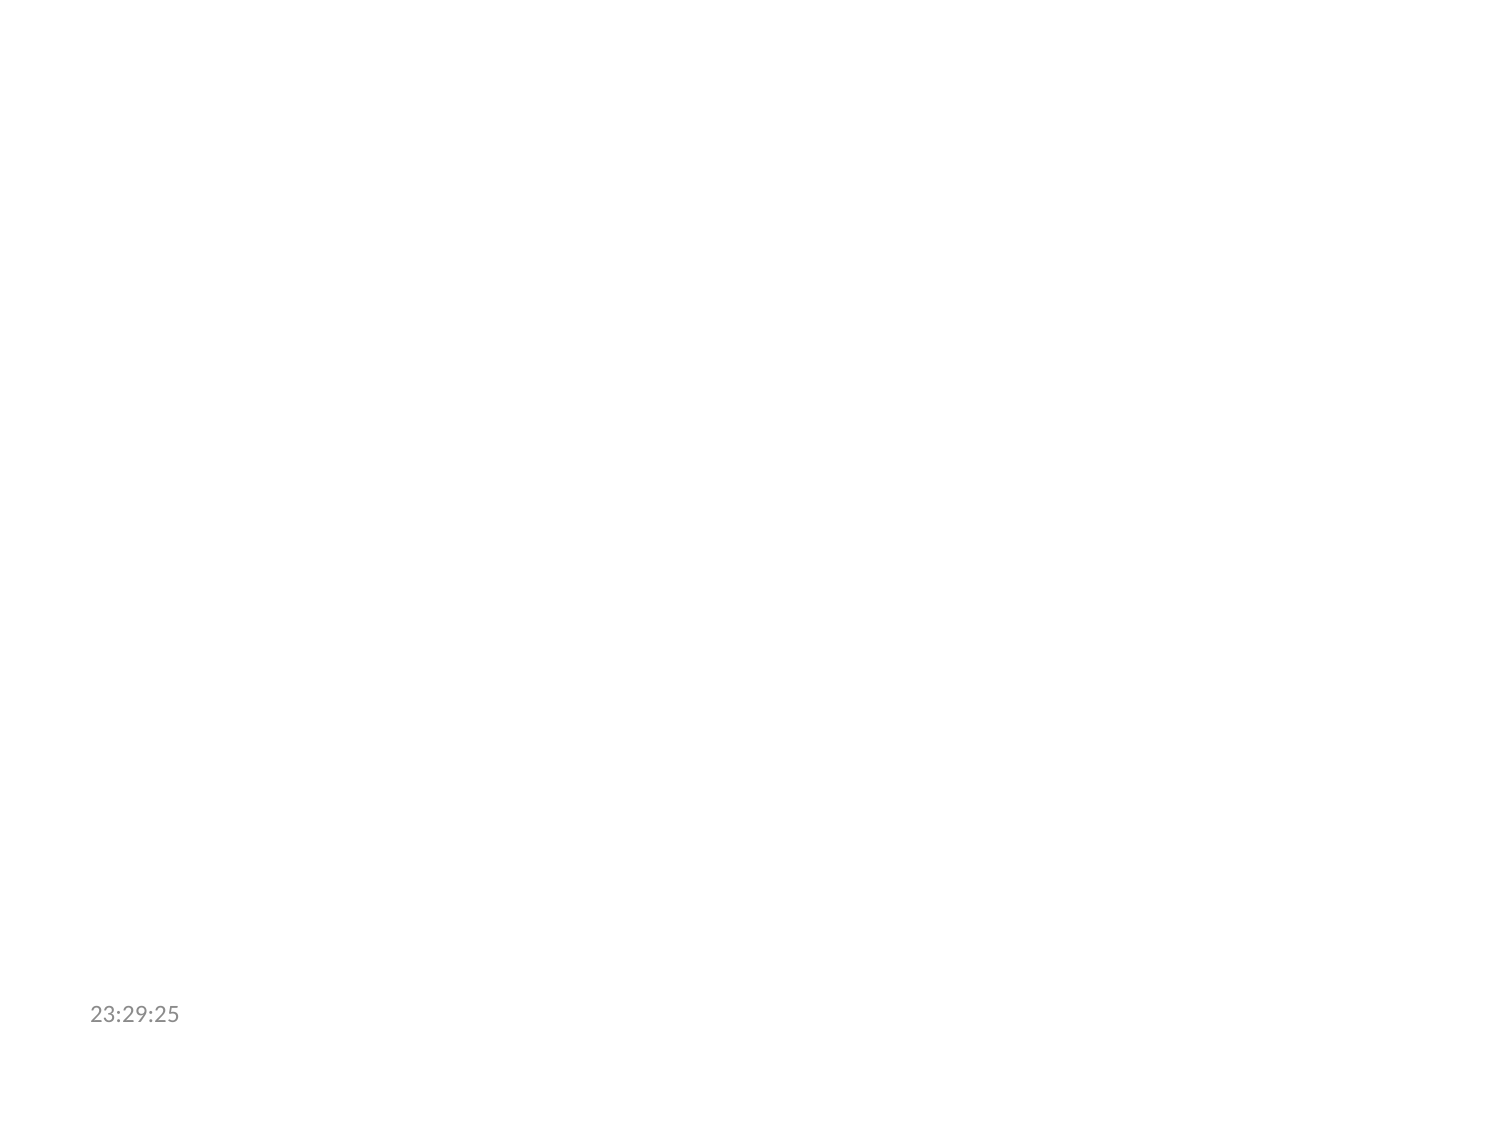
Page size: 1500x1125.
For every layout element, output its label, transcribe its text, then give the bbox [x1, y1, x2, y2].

text_box 15:35:09 [75, 982, 425, 1043]
